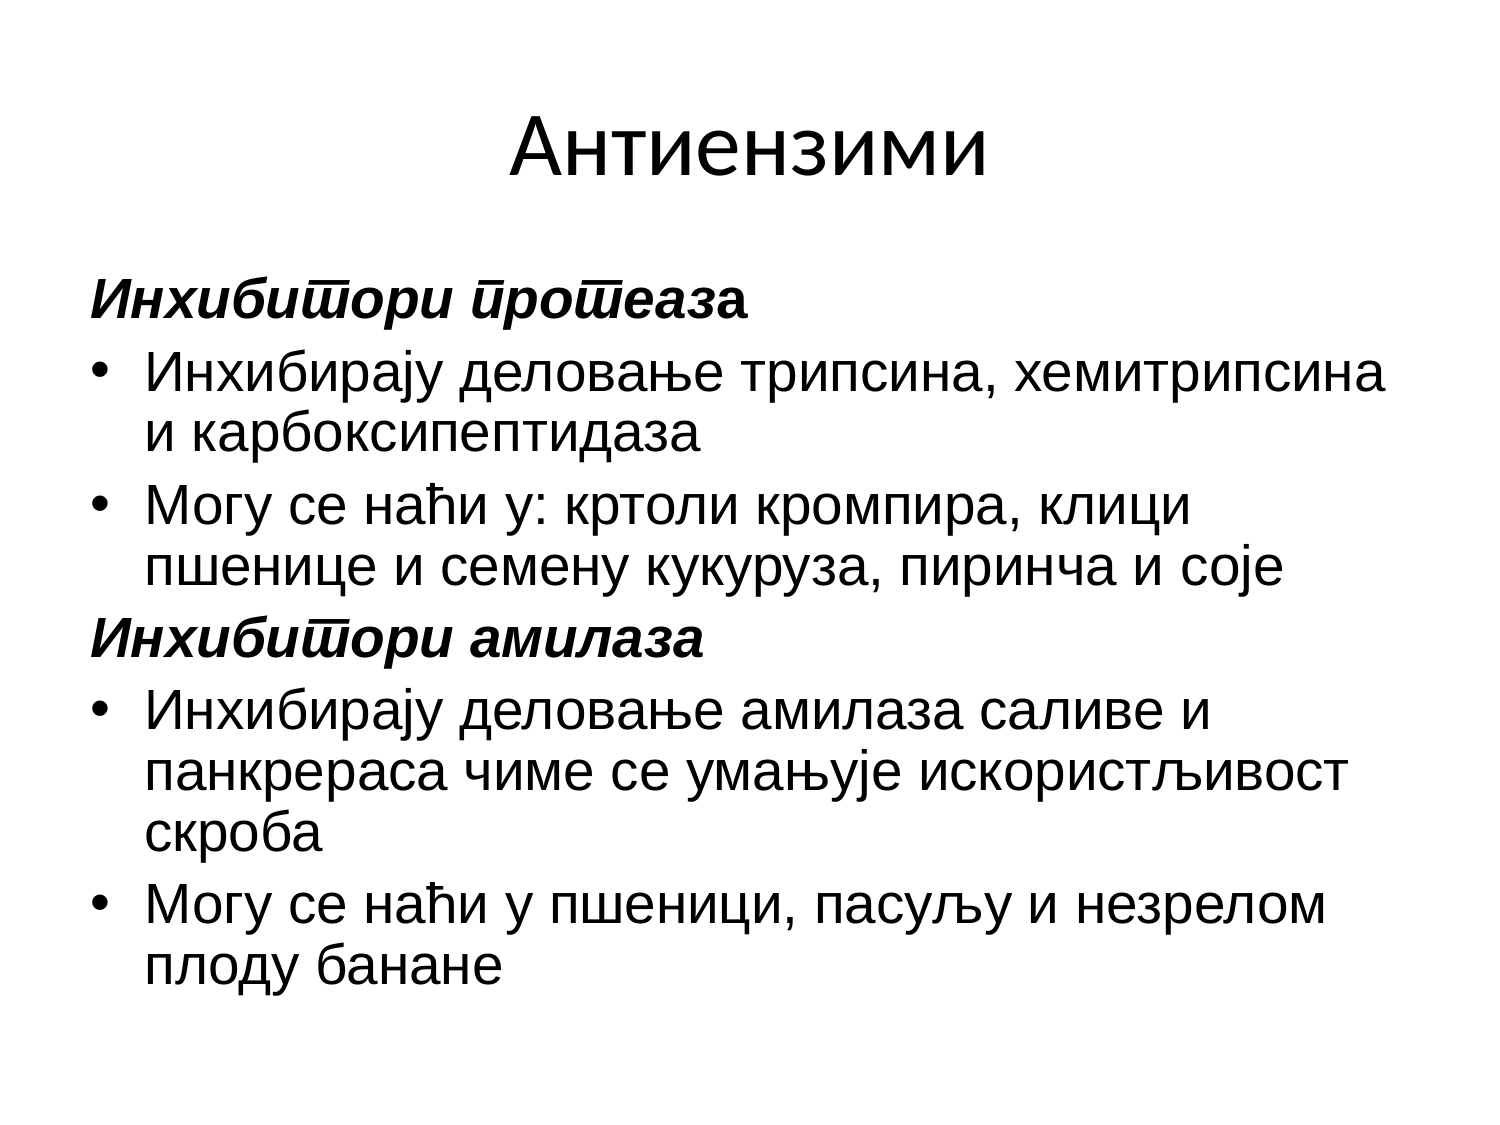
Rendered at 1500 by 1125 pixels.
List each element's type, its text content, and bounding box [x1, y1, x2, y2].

title Антиензими [74, 44, 1426, 233]
list Инхибитори протеаза Инхибирају деловање трипсина, хемитрипсина и карбоксипептидаза Могу се наћи у: кртоли кромпира, клици пшенице и семену кукуруза, пиринча и соје Инхибитори амилаза Инхибирају деловање амилаза саливе и панкрераса чиме се умањује искористљивост скроба Могу се наћи у пшеници, пасуљу и незрелом плоду банане [74, 262, 1426, 1006]
